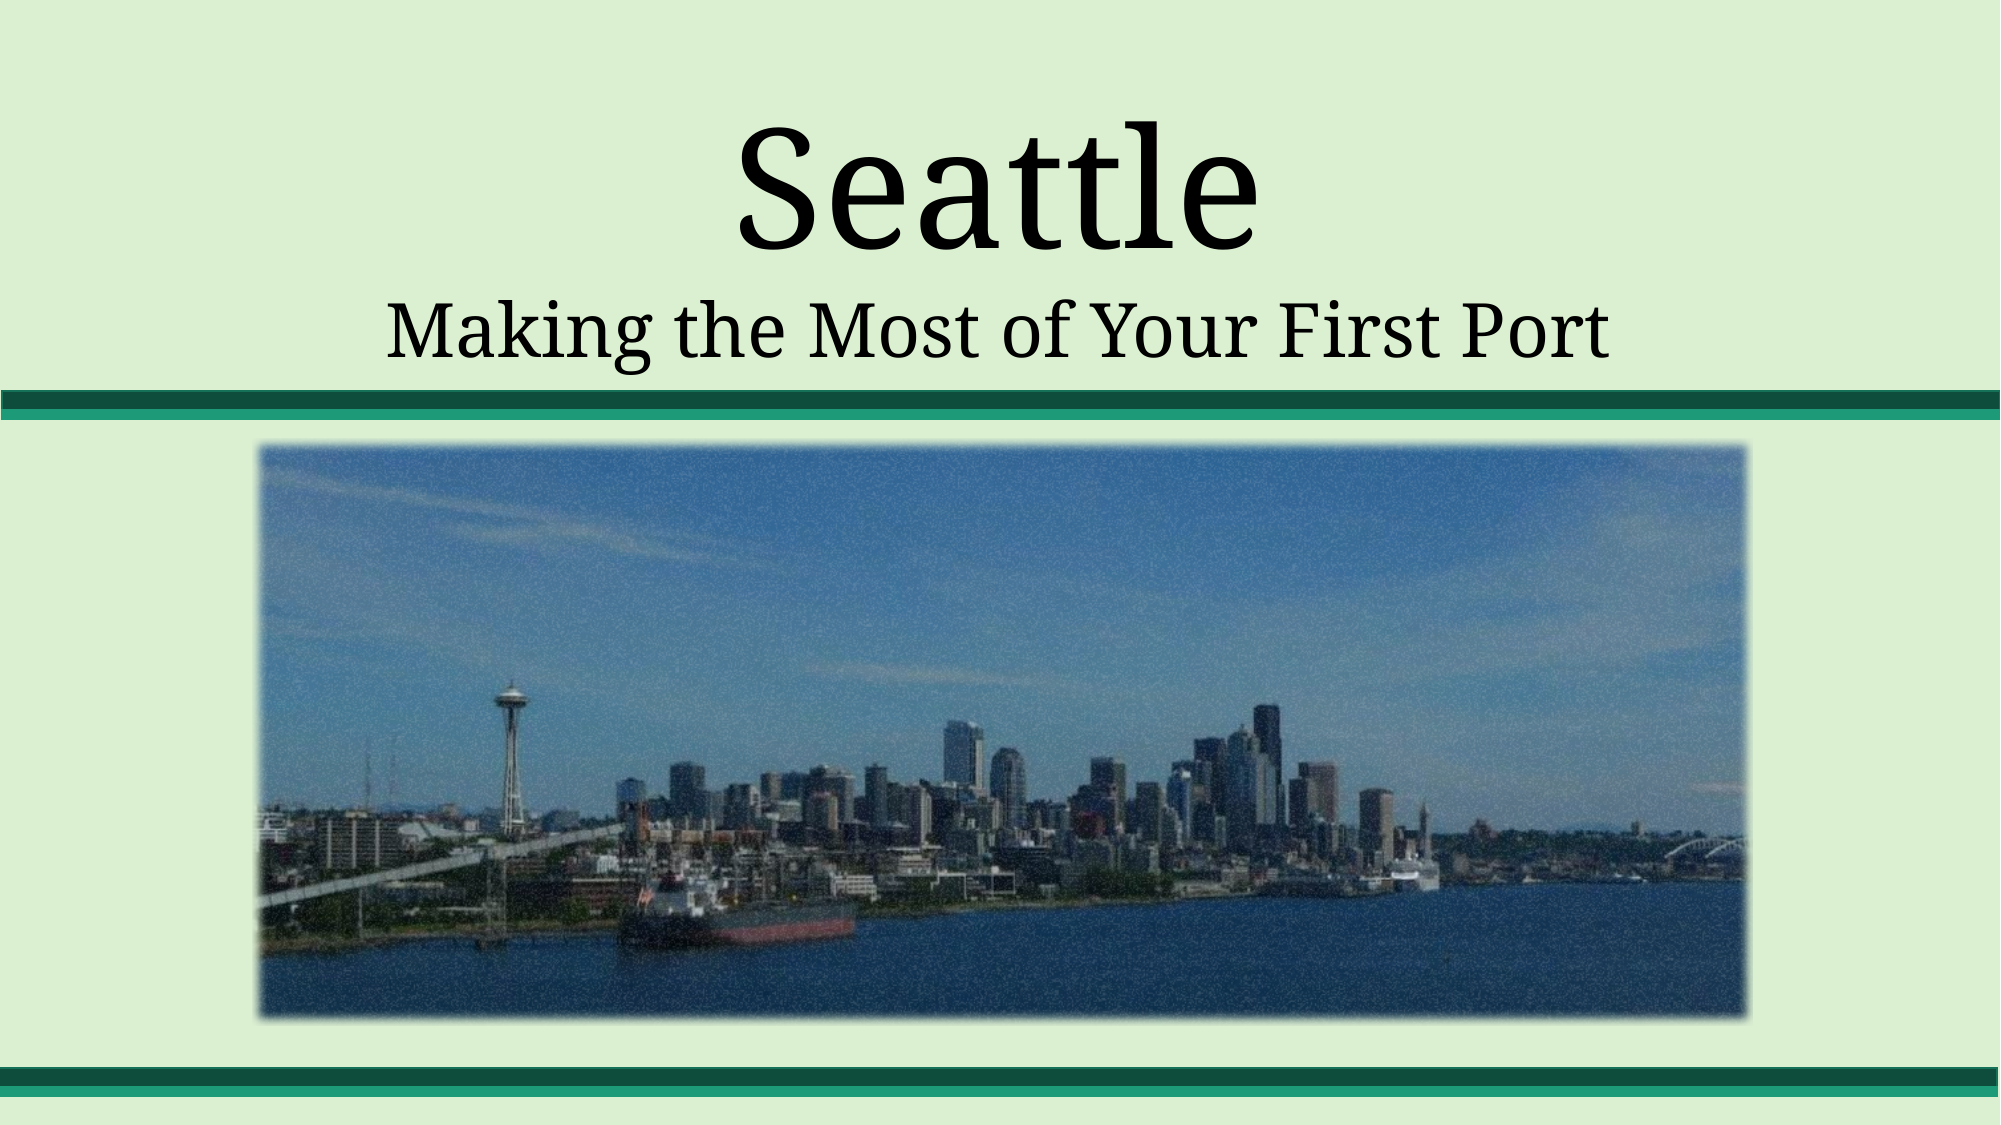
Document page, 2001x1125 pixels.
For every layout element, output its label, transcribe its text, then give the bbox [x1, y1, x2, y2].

text_box Seattle Making the Most of Your First Port [0, 74, 1998, 380]
text_box [0, 1086, 1998, 1097]
text_box [1, 409, 2000, 420]
text_box [0, 1067, 1998, 1086]
text_box [1, 390, 2000, 409]
picture [252, 438, 1753, 1026]
